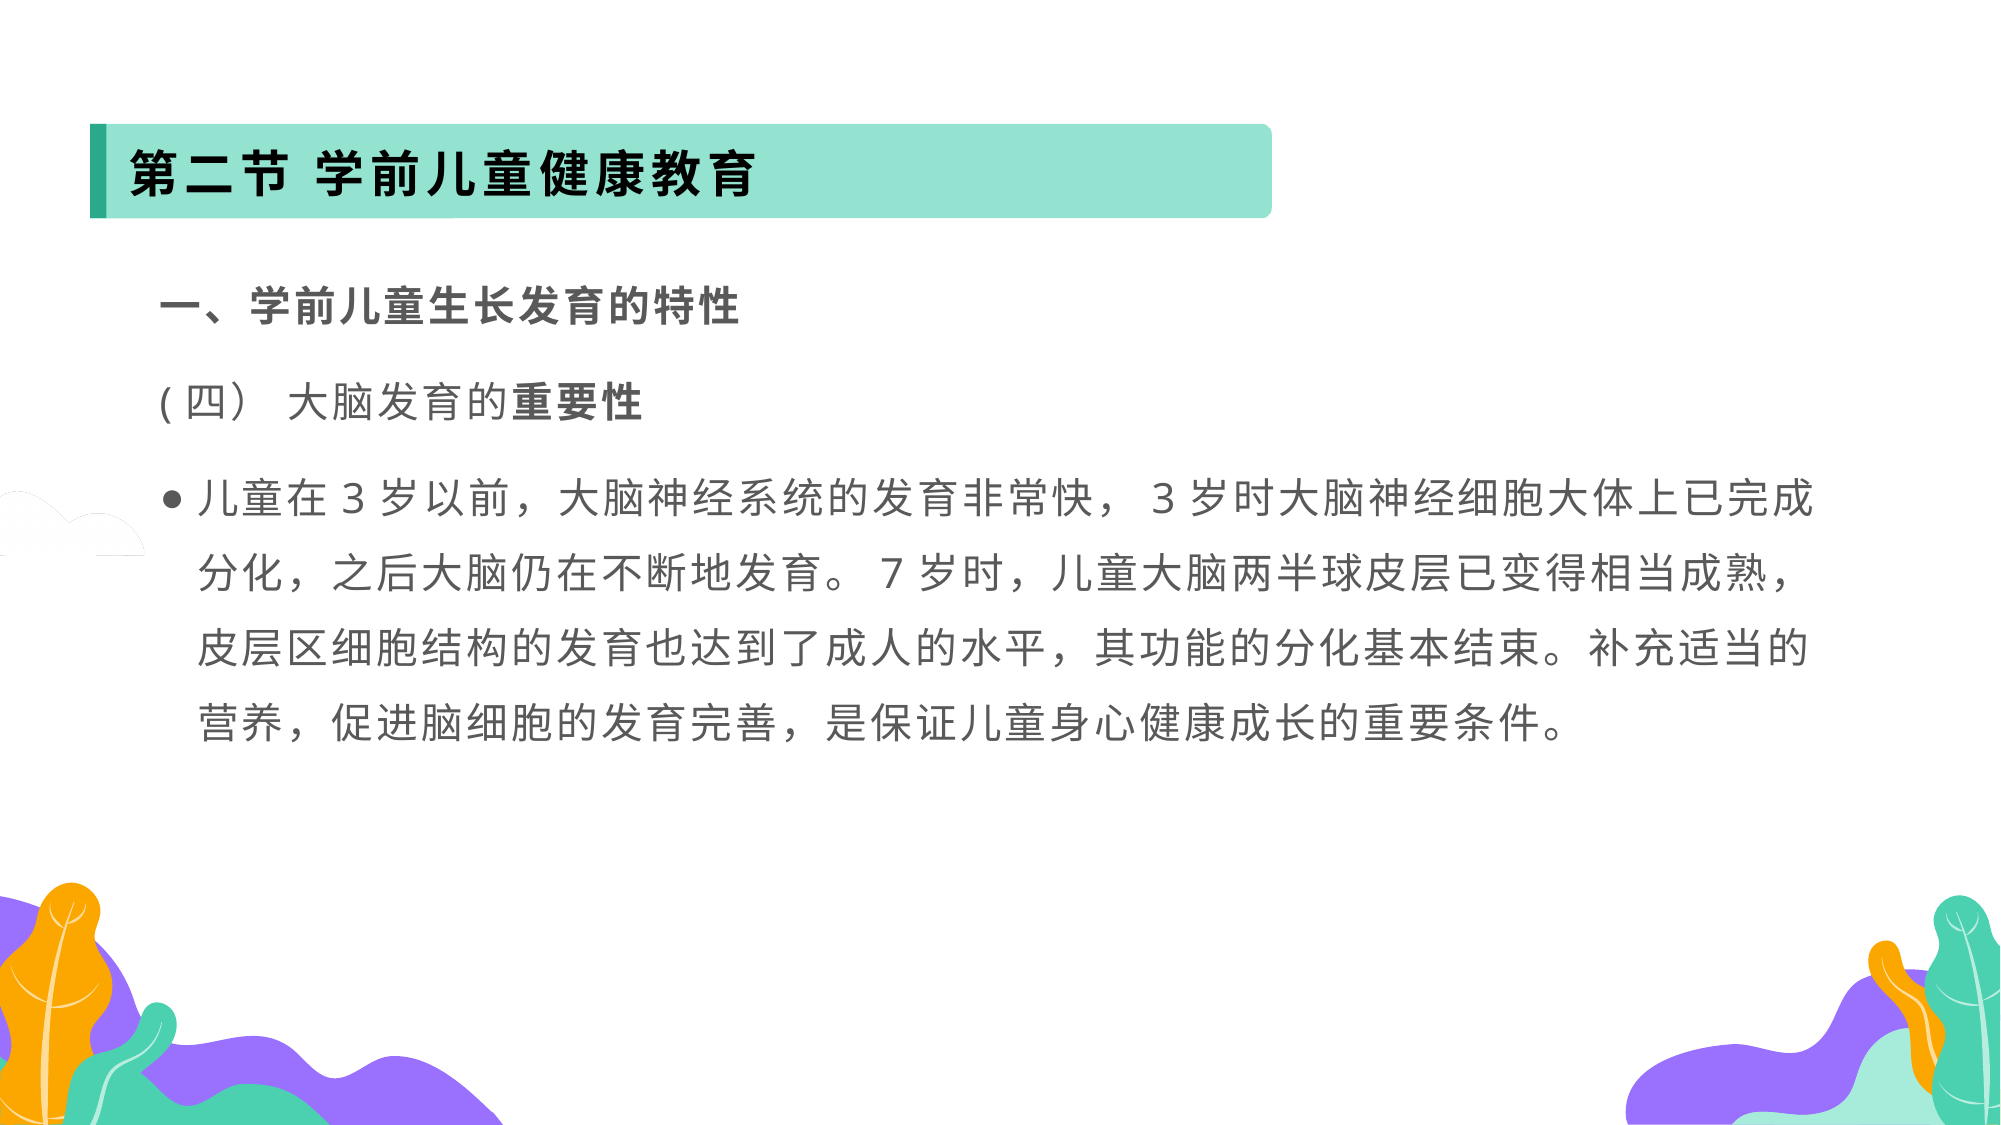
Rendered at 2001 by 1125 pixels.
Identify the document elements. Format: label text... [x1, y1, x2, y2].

list 一、学前儿童生长发育的特性 (四） 大脑发育的重要性 儿童在3岁以前，大脑神经系统的发育非常快，3岁时大脑神经细胞大体上已完成分化，之后大脑仍在不断地发育。7岁时，儿童大脑两半球皮层已变得相当成熟，皮层区细胞结构的发育也达到了成人的水平，其功能的分化基本结束。补充适当的营养，促进脑细胞的发育完善，是保证儿童身心健康成长的重要条件。 [144, 247, 1841, 991]
title 第二节 学前儿童健康教育 [113, 128, 1251, 217]
picture [0, 451, 144, 556]
